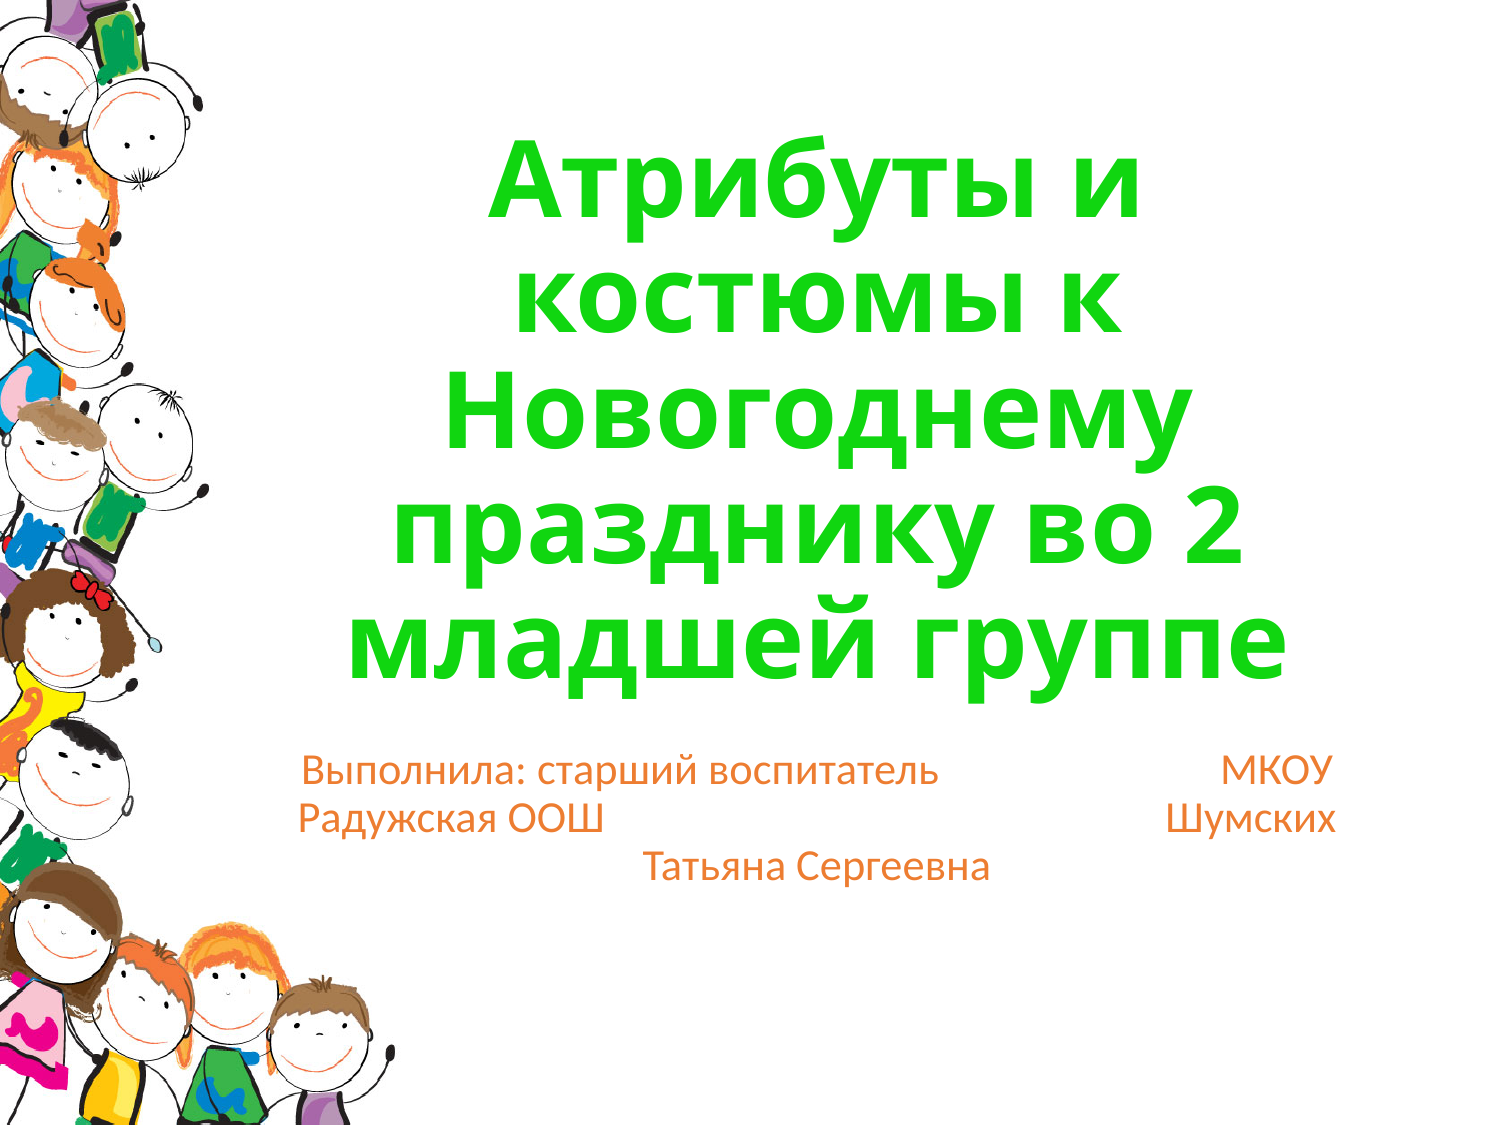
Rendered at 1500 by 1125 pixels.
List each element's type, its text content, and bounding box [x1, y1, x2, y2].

picture [0, 0, 1500, 1125]
picture [0, 262, 10, 274]
title Атрибуты и костюмы к Новогоднему празднику во 2 младшей группе [300, 116, 1334, 710]
subtitle Выполнила: старший воспитатель МКОУ Радужская ООШ Шумских Татьяна Сергеевна [254, 738, 1380, 899]
